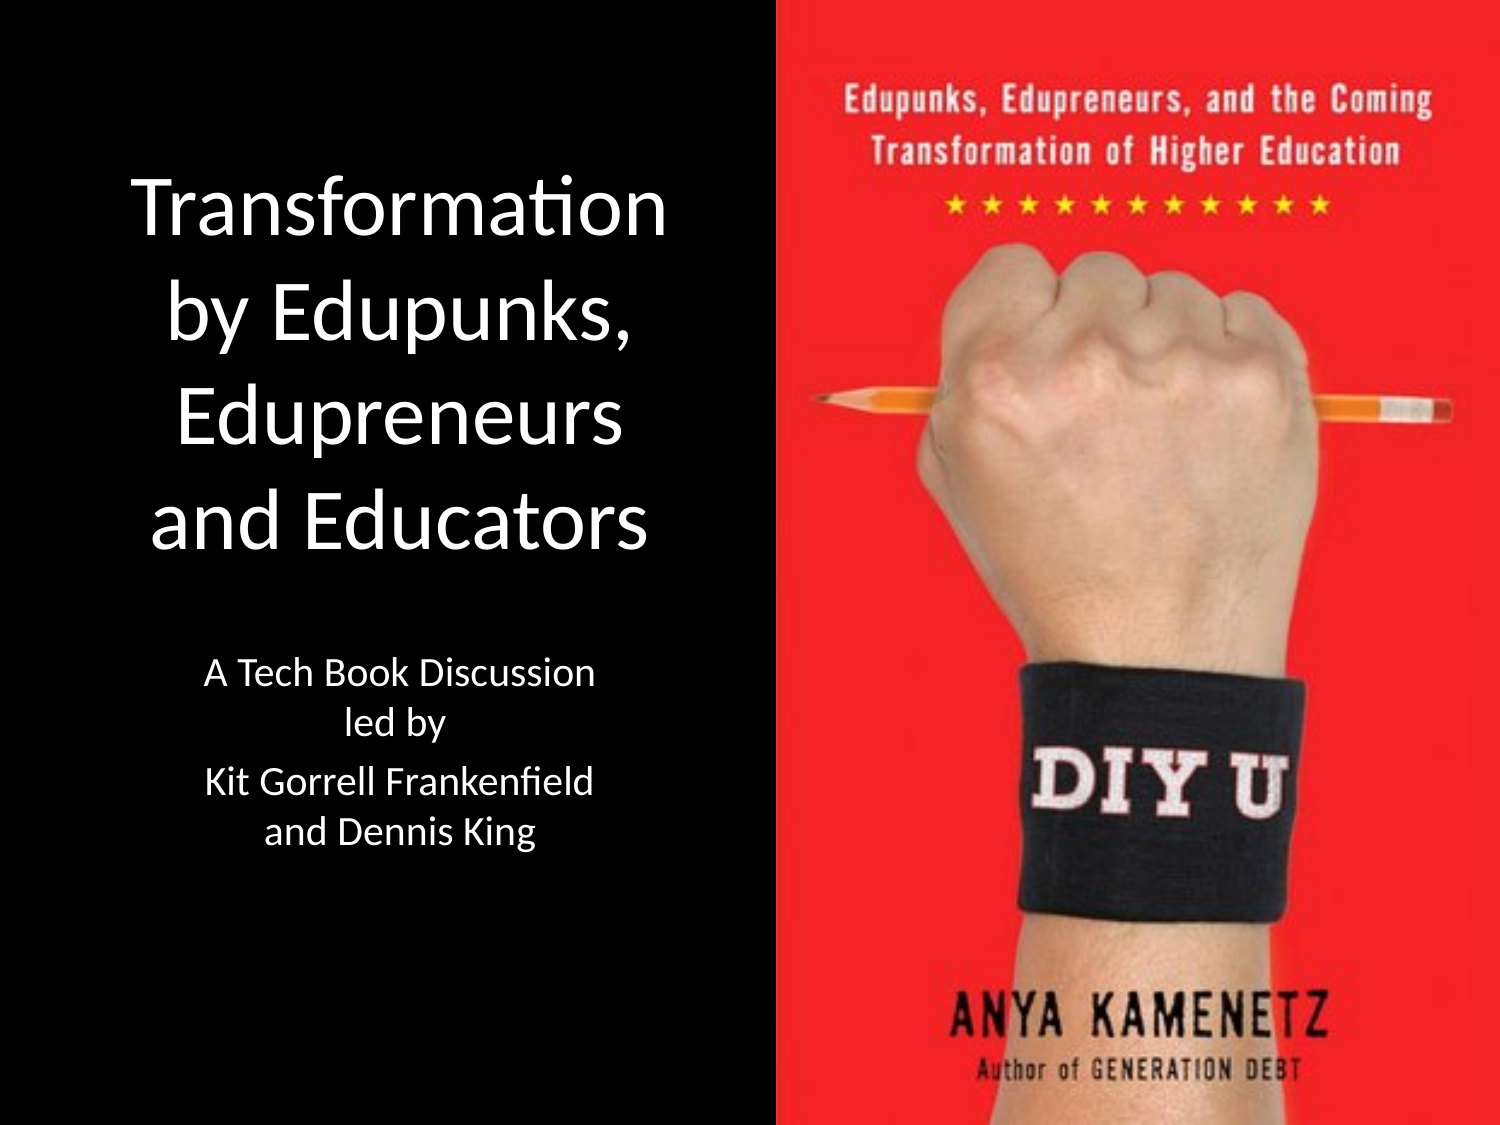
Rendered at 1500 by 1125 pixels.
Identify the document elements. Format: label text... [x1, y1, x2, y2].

subtitle A Tech Book Discussion led by Kit Gorrell Frankenfield and Dennis King [187, 637, 613, 925]
picture [776, 0, 1500, 1125]
title Transformation by Edupunks, Edupreneurs and Educators [112, 125, 688, 591]
